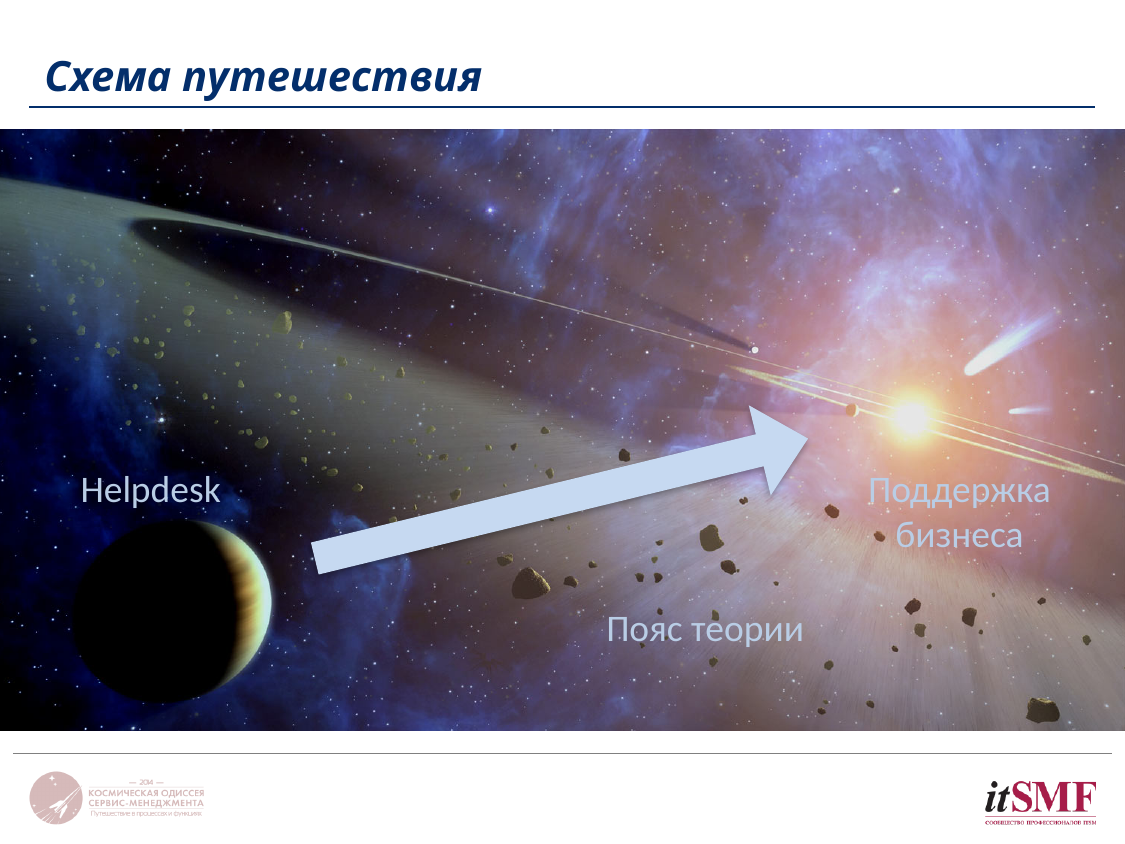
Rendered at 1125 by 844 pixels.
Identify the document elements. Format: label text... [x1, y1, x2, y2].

title Схема путешествия [29, 33, 1096, 115]
picture [985, 781, 1096, 825]
picture [0, 129, 1125, 731]
